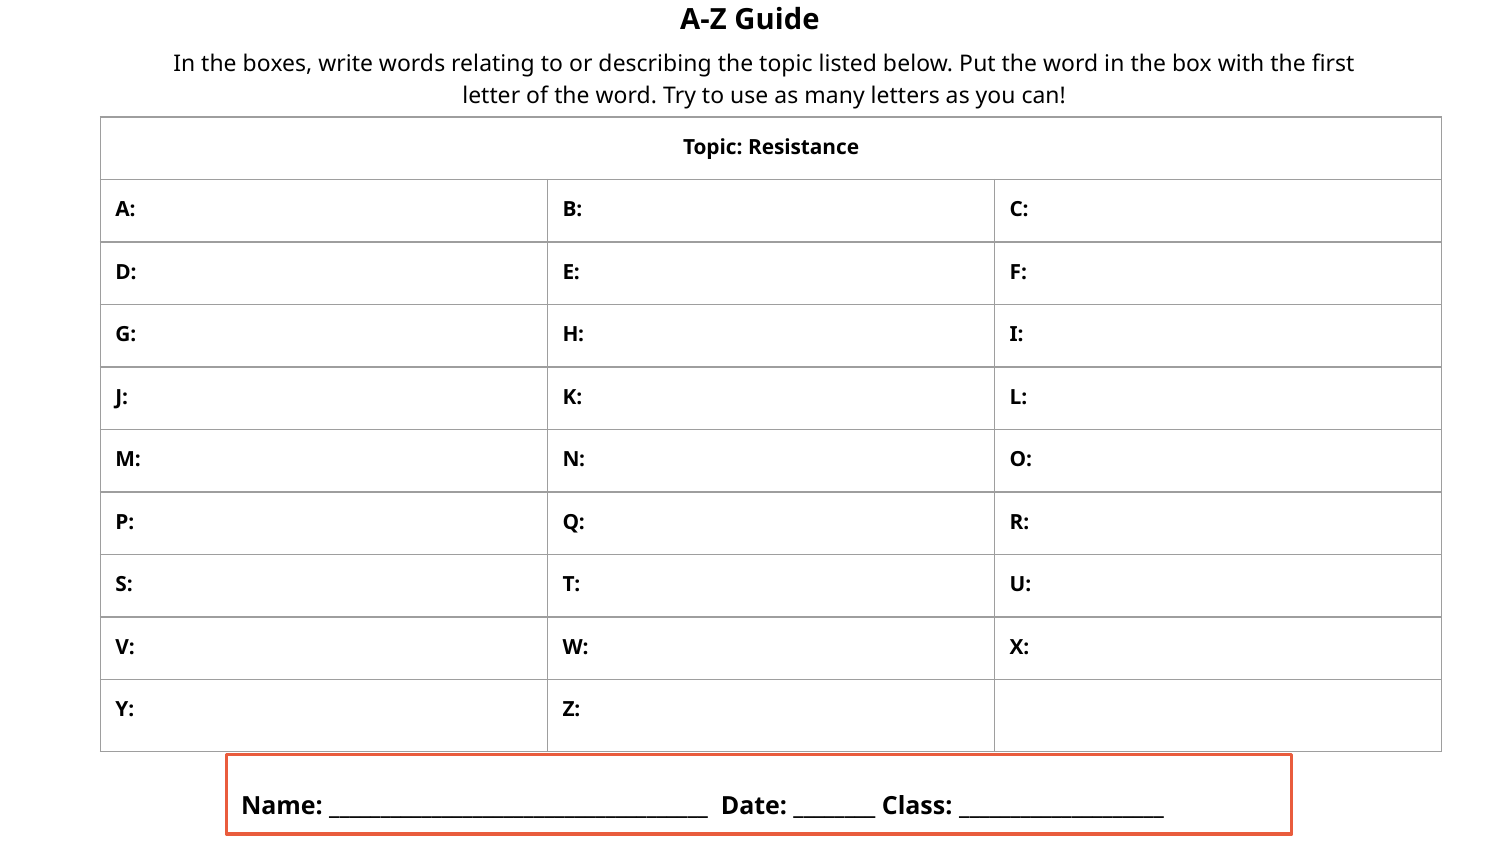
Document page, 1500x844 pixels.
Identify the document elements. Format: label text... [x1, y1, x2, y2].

table_cell I: [995, 305, 1441, 366]
table_cell A: [101, 180, 547, 241]
table_cell C: [995, 180, 1441, 241]
table_cell Z: [548, 680, 994, 751]
table_cell [995, 680, 1441, 751]
table_cell Y: [101, 680, 547, 751]
table_cell K: [548, 368, 994, 429]
table_cell U: [995, 555, 1441, 616]
table_cell T: [548, 555, 994, 616]
table_cell M: [101, 430, 547, 491]
table_cell N: [548, 430, 994, 491]
table_cell H: [548, 305, 994, 366]
table_cell F: [995, 243, 1441, 304]
table_cell S: [101, 555, 547, 616]
table_cell O: [995, 430, 1441, 491]
table_cell W: [548, 618, 994, 679]
table_cell D: [101, 243, 547, 304]
text_box Name: _____________________________________ Date: ________ Class: ____________________ [226, 754, 1292, 834]
table_cell V: [101, 618, 547, 679]
table_cell P: [101, 493, 547, 554]
text_box In the boxes, write words relating to or describing the topic listed below. Put the word in the box with the first letter of the word. Try to use as many letters as you can! [129, 34, 1400, 116]
table_cell J: [101, 368, 547, 429]
table_cell G: [101, 305, 547, 366]
list A-Z Guide [639, 0, 861, 34]
table_header Topic: Resistance [101, 118, 1441, 179]
table_cell R: [995, 493, 1441, 554]
table_cell E: [548, 243, 994, 304]
table_cell B: [548, 180, 994, 241]
table_cell X: [995, 618, 1441, 679]
table_cell L: [995, 368, 1441, 429]
table_cell Q: [548, 493, 994, 554]
